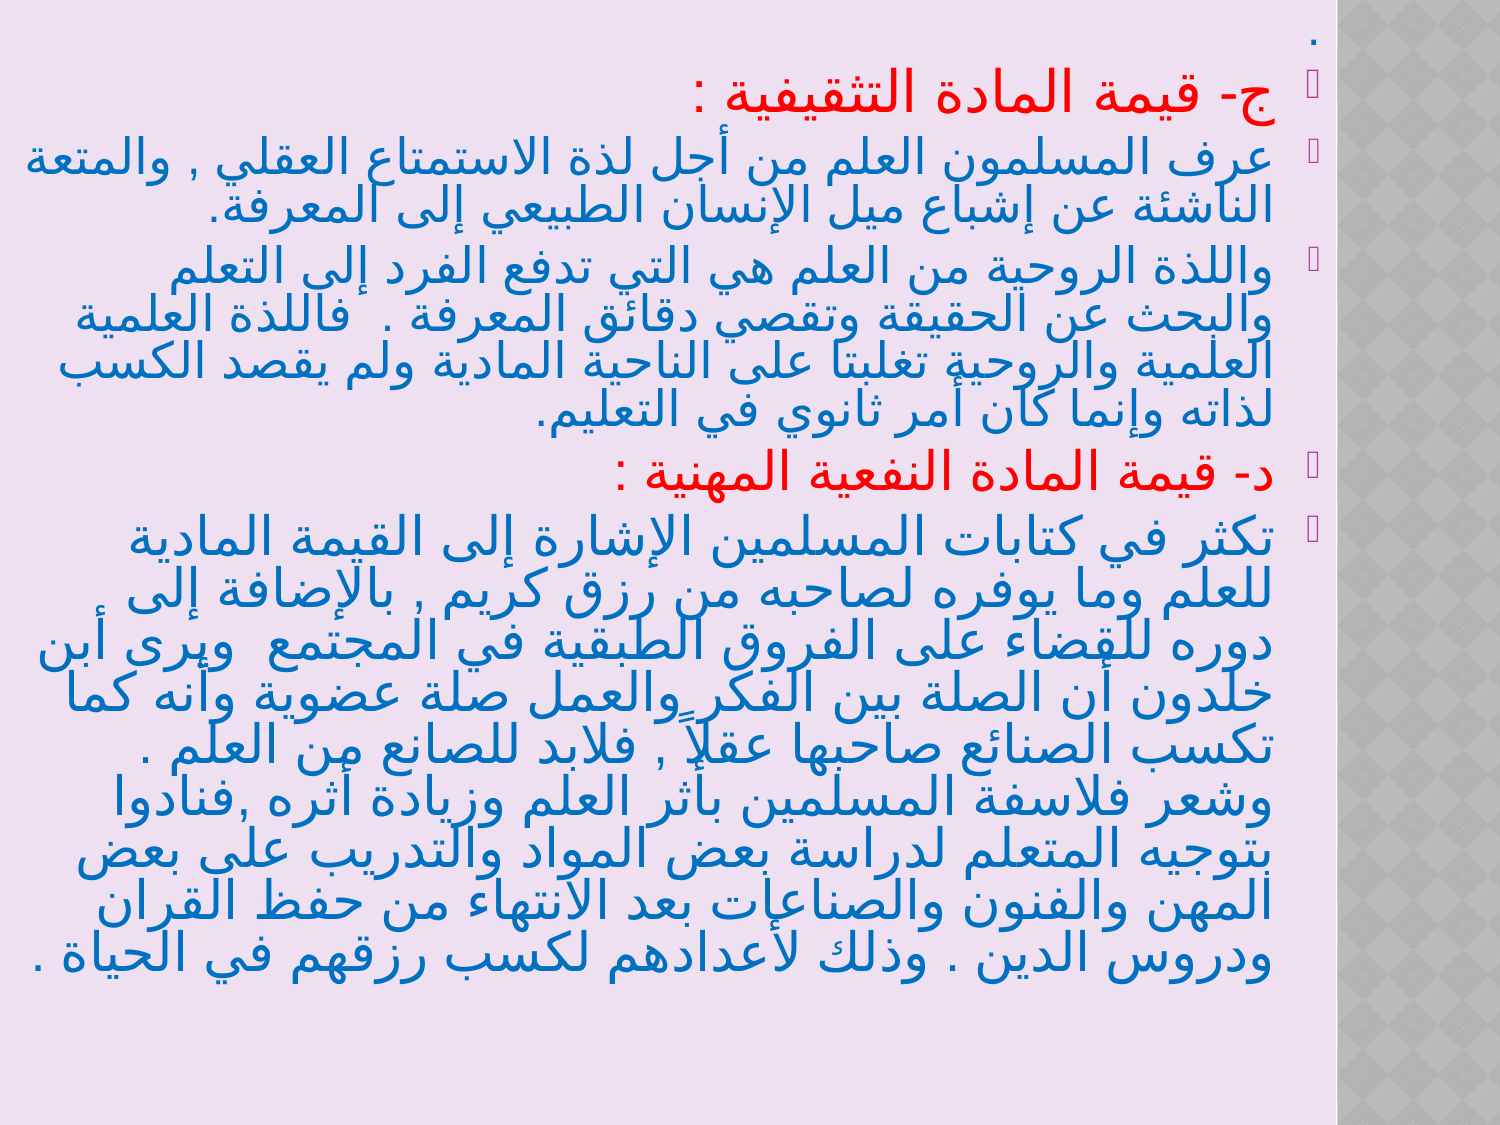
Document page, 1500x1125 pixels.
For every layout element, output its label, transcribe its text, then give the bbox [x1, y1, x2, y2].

list . ج- قيمة المادة التثقيفية : عرف المسلمون العلم من أجل لذة الاستمتاع العقلي , والمتعة الناشئة عن إشباع ميل الإنسان الطبيعي إلى المعرفة. واللذة الروحية من العلم هي التي تدفع الفرد إلى التعلم والبحث عن الحقيقة وتقصي دقائق المعرفة . فاللذة العلمية العلمية والروحية تغلبتا على الناحية المادية ولم يقصد الكسب لذاته وإنما كان أمر ثانوي في التعليم. د- قيمة المادة النفعية المهنية : تكثر في كتابات المسلمين الإشارة إلى القيمة المادية للعلم وما يوفره لصاحبه من رزق كريم , بالإضافة إلى دوره للقضاء على الفروق الطبقية في المجتمع ويرى أبن خلدون أن الصلة بين الفكر والعمل صلة عضوية وأنه كما تكسب الصنائع صاحبها عقلاً , فلابد للصانع من العلم . وشعر فلاسفة المسلمين بأثر العلم وزيادة أثره ,فنادوا بتوجيه المتعلم لدراسة بعض المواد والتدريب على بعض المهن والفنون والصناعات بعد الانتهاء من حفظ القران ودروس الدين . وذلك لأعدادهم لكسب رزقهم في الحياة . [0, 0, 1337, 1125]
